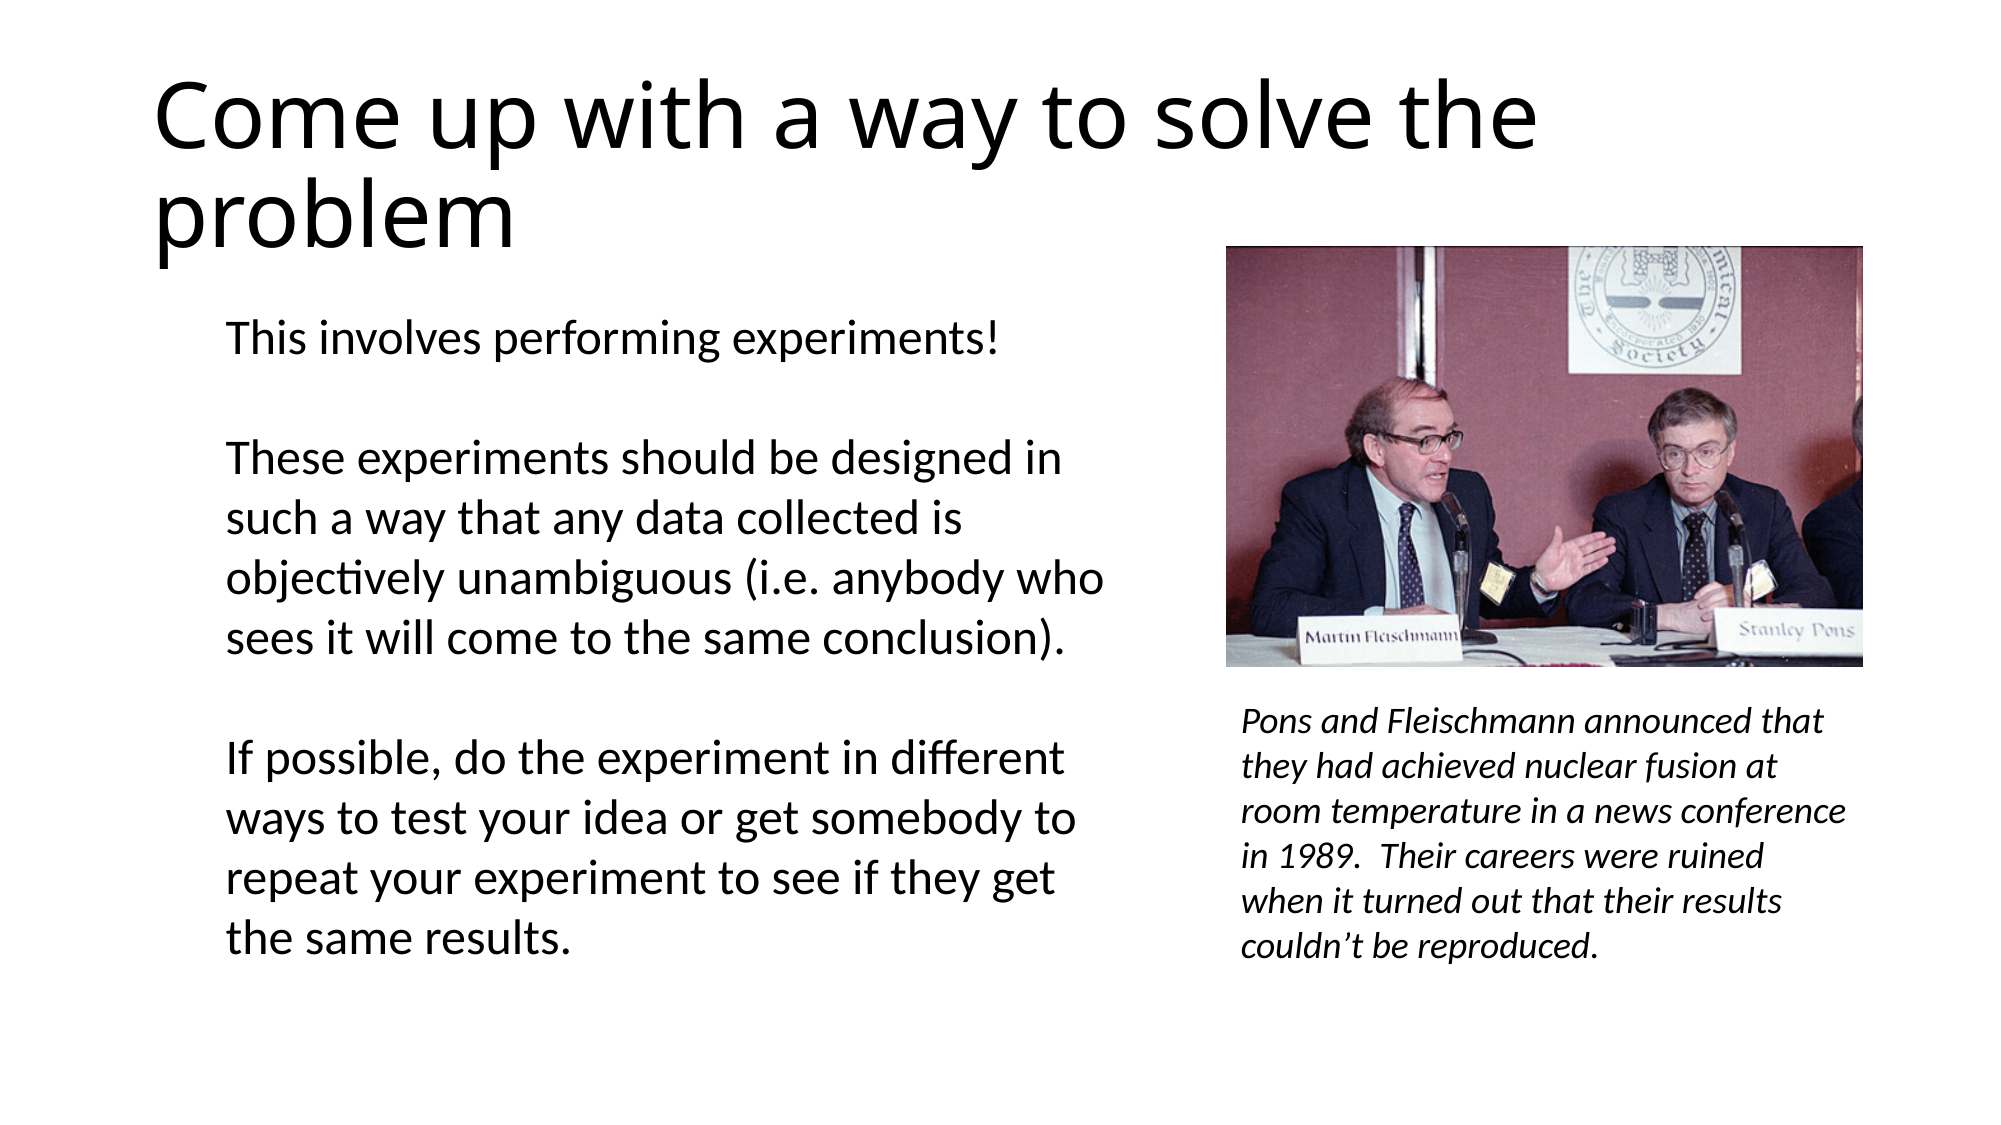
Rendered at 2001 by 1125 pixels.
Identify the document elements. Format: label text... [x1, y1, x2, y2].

title Come up with a way to solve the problem [137, 59, 1863, 278]
picture [1225, 246, 1863, 667]
text_box Pons and Fleischmann announced that they had achieved nuclear fusion at room temperature in a news conference in 1989. Their careers were ruined when it turned out that their results couldn’t be reproduced. [1225, 688, 1863, 974]
text_box This involves performing experiments! These experiments should be designed in such a way that any data collected is objectively unambiguous (i.e. anybody who sees it will come to the same conclusion). If possible, do the experiment in different ways to test your idea or get somebody to repeat your experiment to see if they get the same results. [210, 297, 1144, 973]
